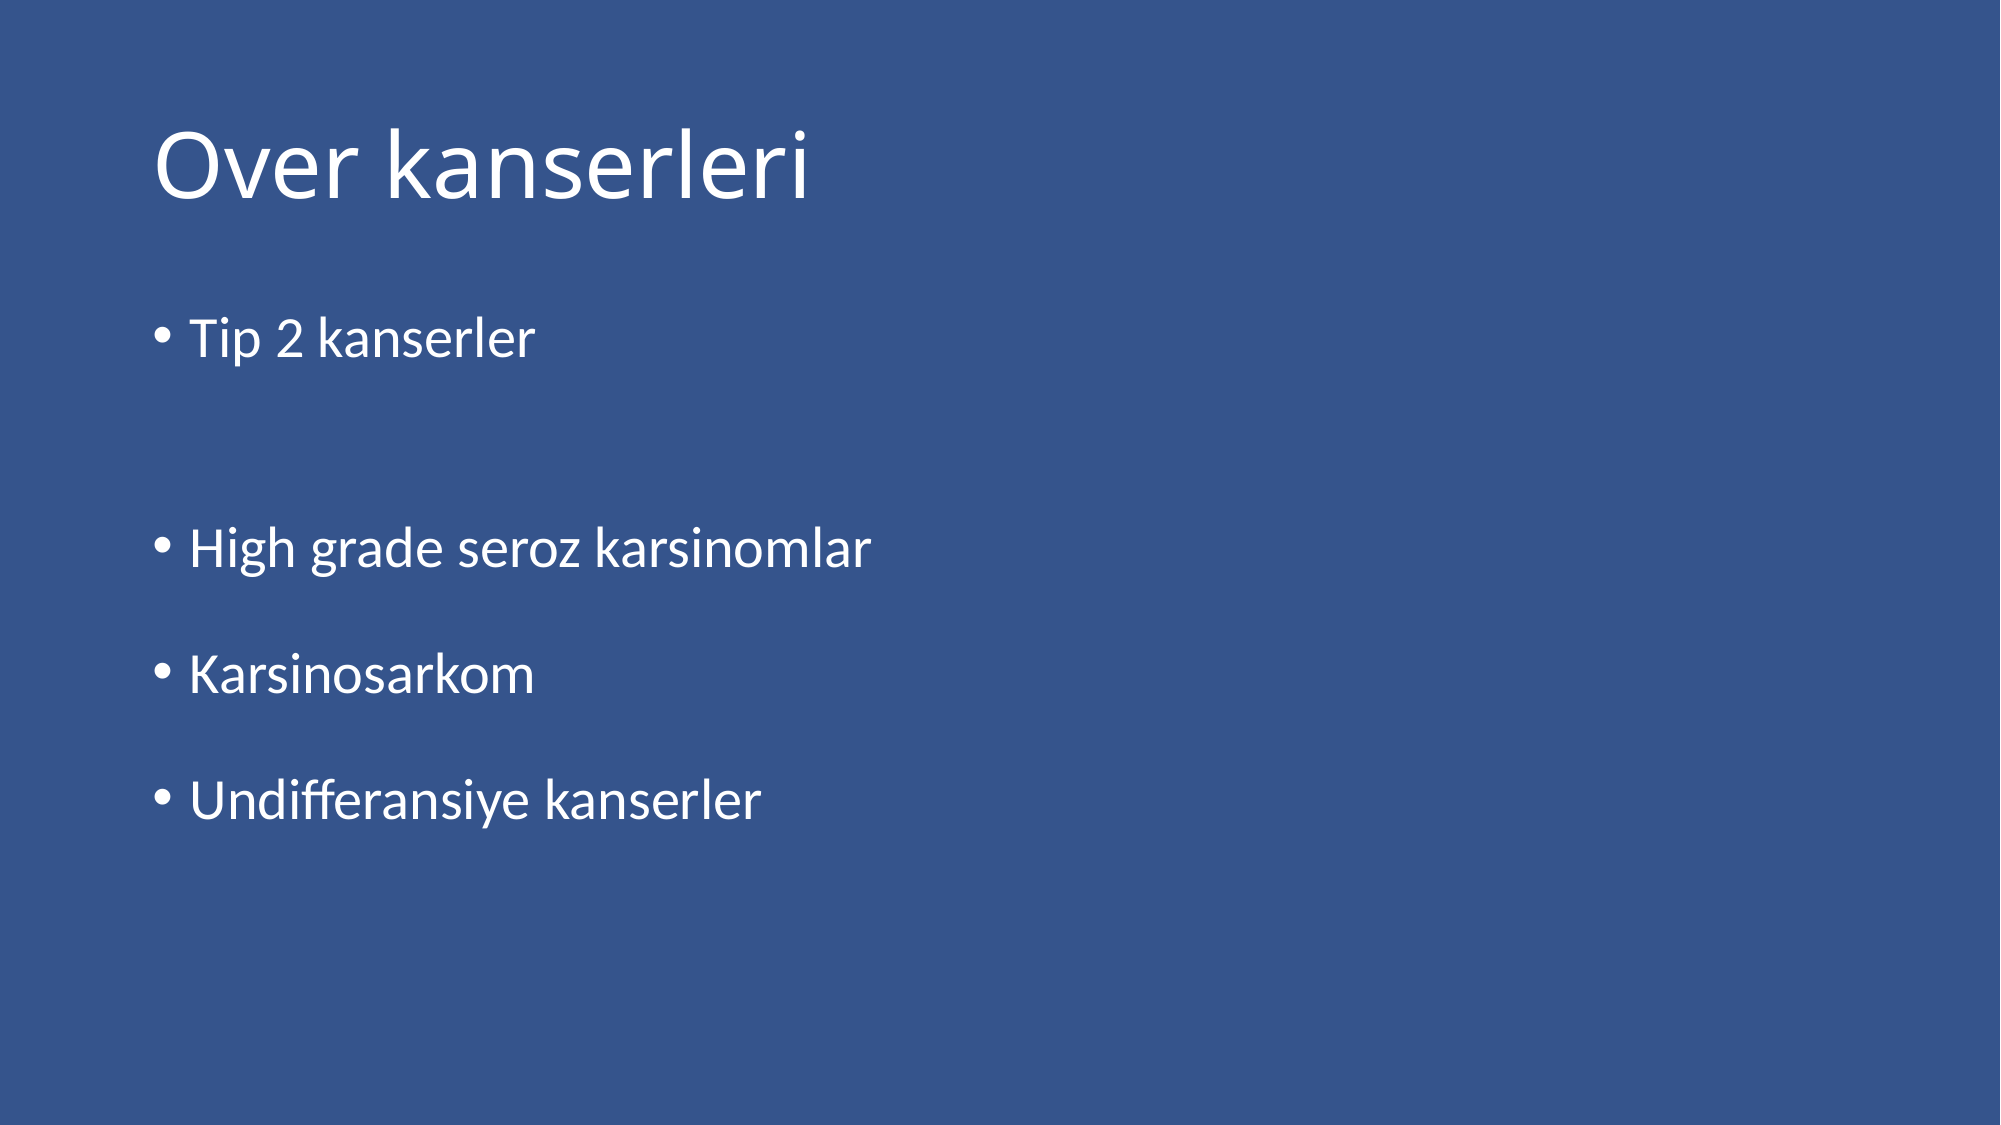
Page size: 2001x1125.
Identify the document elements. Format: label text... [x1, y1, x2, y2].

title Over kanserleri [137, 59, 1863, 278]
list Tip 2 kanserler High grade seroz karsinomlar Karsinosarkom Undifferansiye kanserler [137, 299, 1863, 1014]
